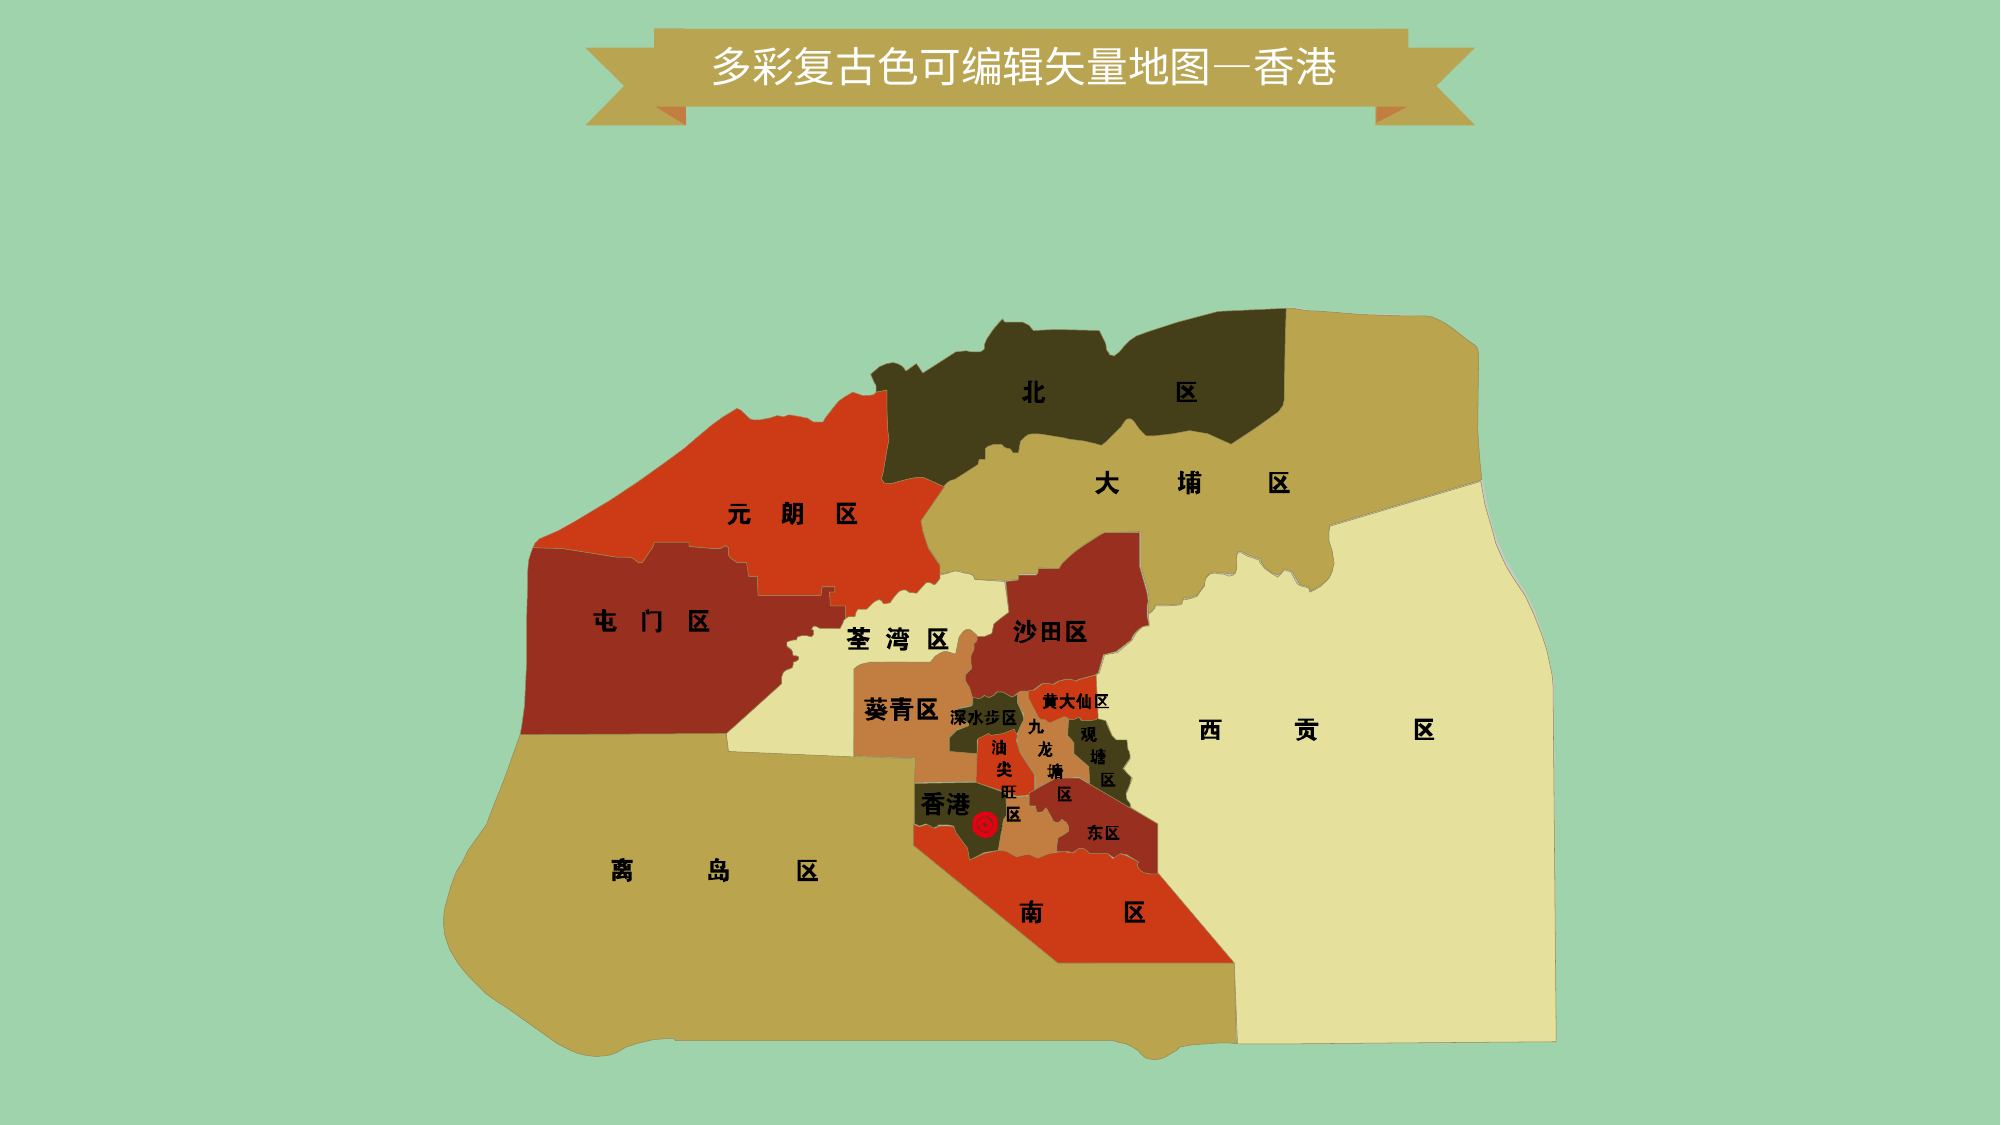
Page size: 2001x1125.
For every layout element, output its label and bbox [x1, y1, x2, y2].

text_box [1028, 718, 1045, 735]
text_box [868, 306, 1284, 483]
text_box [980, 819, 990, 830]
text_box [975, 814, 996, 836]
text_box [885, 627, 910, 651]
text_box [1066, 620, 1087, 642]
text_box [1177, 470, 1202, 495]
text_box [518, 545, 847, 737]
text_box [1042, 622, 1060, 643]
text_box [924, 306, 1484, 616]
text_box [950, 710, 967, 726]
text_box [1176, 381, 1197, 402]
text_box [1075, 693, 1091, 710]
text_box [890, 697, 914, 721]
text_box [531, 388, 947, 621]
text_box [1006, 806, 1021, 822]
text_box [432, 296, 1567, 1071]
text_box [984, 710, 1000, 726]
text_box [1105, 826, 1120, 840]
text_box [1029, 673, 1096, 720]
text_box [1058, 786, 1072, 802]
text_box [917, 698, 938, 720]
text_box [1095, 694, 1109, 709]
text_box [797, 859, 818, 882]
text_box [1101, 772, 1116, 787]
text_box [996, 796, 1071, 860]
text_box [1295, 727, 1318, 741]
text_box [836, 502, 858, 525]
text_box [928, 628, 949, 650]
text_box [1094, 481, 1559, 1046]
text_box [1090, 748, 1106, 765]
text_box [1124, 901, 1146, 923]
text_box [967, 710, 984, 726]
text_box [946, 793, 970, 816]
text_box [1013, 619, 1037, 644]
text_box [920, 791, 945, 816]
text_box [973, 727, 1037, 799]
text_box [1037, 740, 1053, 757]
text_box [1047, 763, 1064, 780]
text_box [846, 627, 870, 650]
text_box [1019, 900, 1044, 924]
text_box [1095, 470, 1120, 495]
text_box [912, 780, 1004, 862]
text_box [1032, 780, 1157, 876]
text_box [851, 627, 980, 781]
text_box [1081, 727, 1098, 742]
text_box [708, 857, 729, 883]
text_box [911, 822, 1232, 966]
text_box [1414, 718, 1435, 740]
text_box [441, 734, 1235, 1062]
text_box [992, 739, 1006, 755]
text_box [968, 534, 1147, 696]
text_box [1294, 718, 1319, 726]
text_box [1034, 380, 1046, 403]
text_box [1087, 824, 1103, 841]
text_box [584, 28, 1476, 126]
text_box [689, 610, 710, 632]
text_box [593, 609, 617, 632]
text_box [727, 509, 751, 526]
text_box [1070, 715, 1129, 810]
text_box [611, 857, 633, 883]
text_box [1199, 719, 1222, 740]
text_box [947, 689, 1021, 756]
text_box [1042, 693, 1058, 710]
text_box [1002, 710, 1017, 726]
text_box [1269, 472, 1290, 494]
text_box [1015, 688, 1093, 791]
text_box [1001, 785, 1017, 799]
text_box [996, 761, 1013, 778]
text_box [724, 573, 1006, 760]
text_box [864, 697, 888, 721]
text_box [642, 609, 662, 633]
text_box [1021, 380, 1033, 403]
text_box [781, 501, 803, 526]
text_box [1058, 693, 1075, 710]
